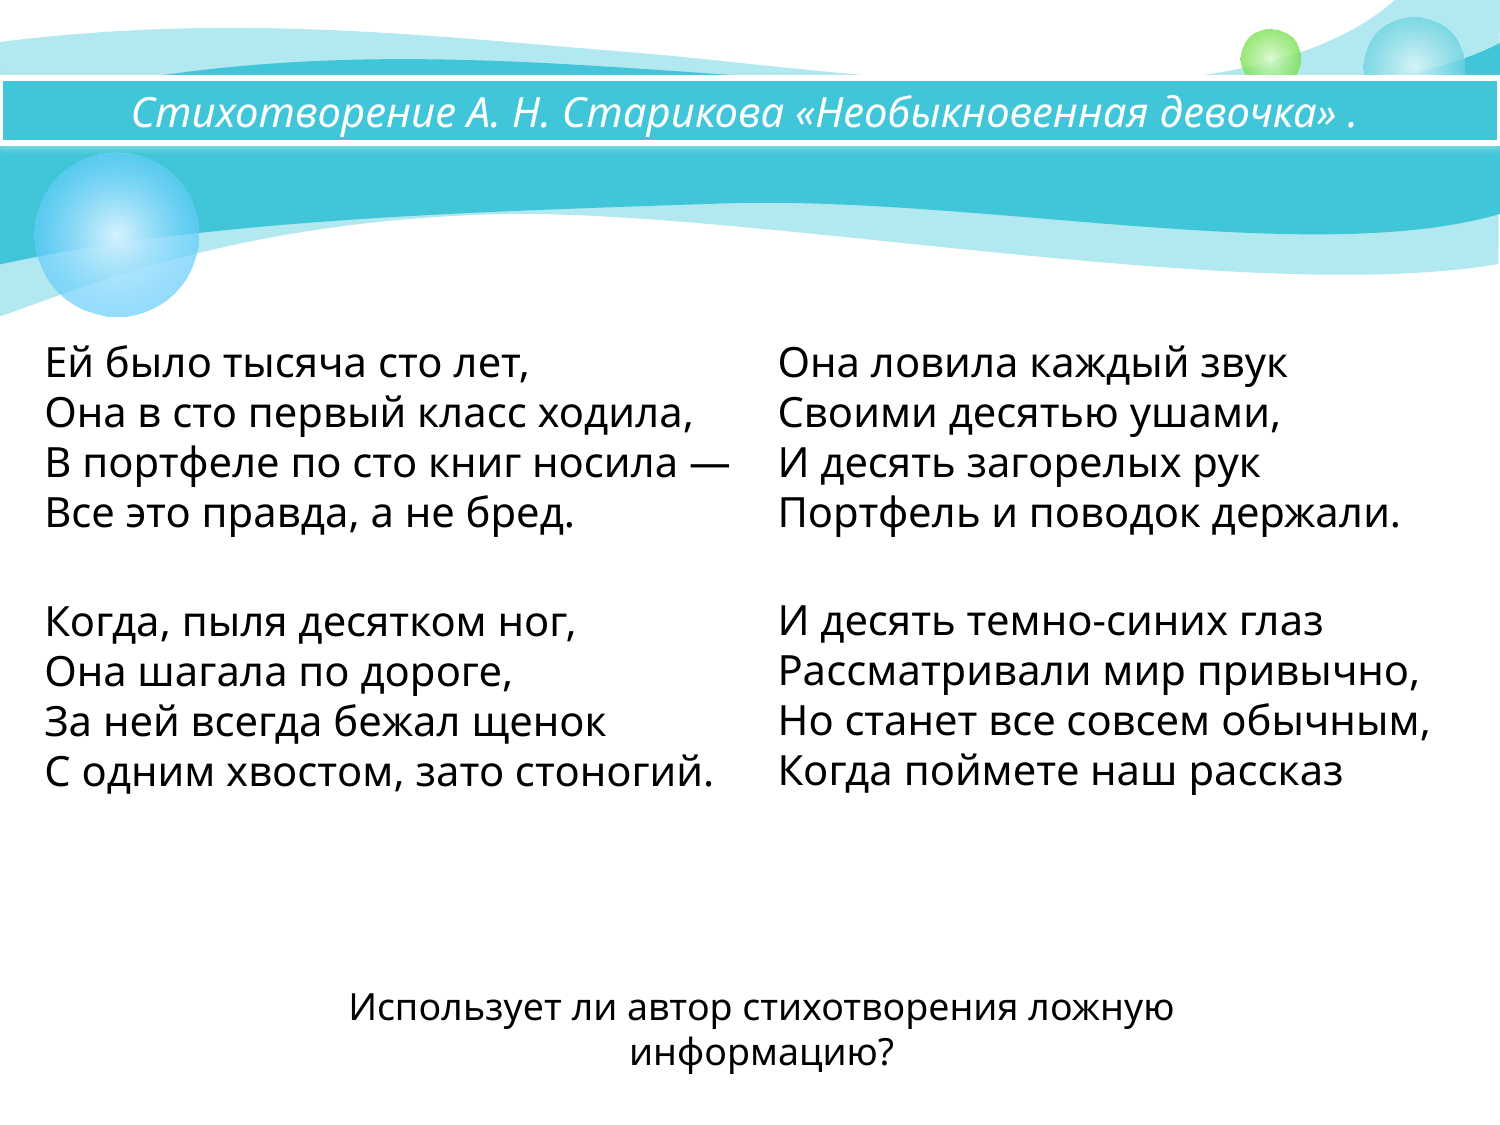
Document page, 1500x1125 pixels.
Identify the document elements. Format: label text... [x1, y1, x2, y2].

list Она ловила каждый звук Своими десятью ушами, И десять загорелых рук Портфель и поводок держали. И десять темно-синих глаз Рассматривали мир привычно, Но станет все совсем обычным, Когда поймете наш рассказ [762, 327, 1500, 1071]
list Ей было тысяча сто лет, Она в сто первый класс ходила, В портфеле по сто книг носила — Все это правда, а не бред. Когда, пыля десятком ног, Она шагала по дороге, За ней всегда бежал щенок С одним хвостом, зато стоногий. [29, 327, 750, 1071]
text_box Использует ли автор стихотворения ложную информацию? [289, 975, 1235, 1081]
text_box Стихотворение А. Н. Старикова «Необыкновенная девочка» . [0, 75, 1500, 146]
